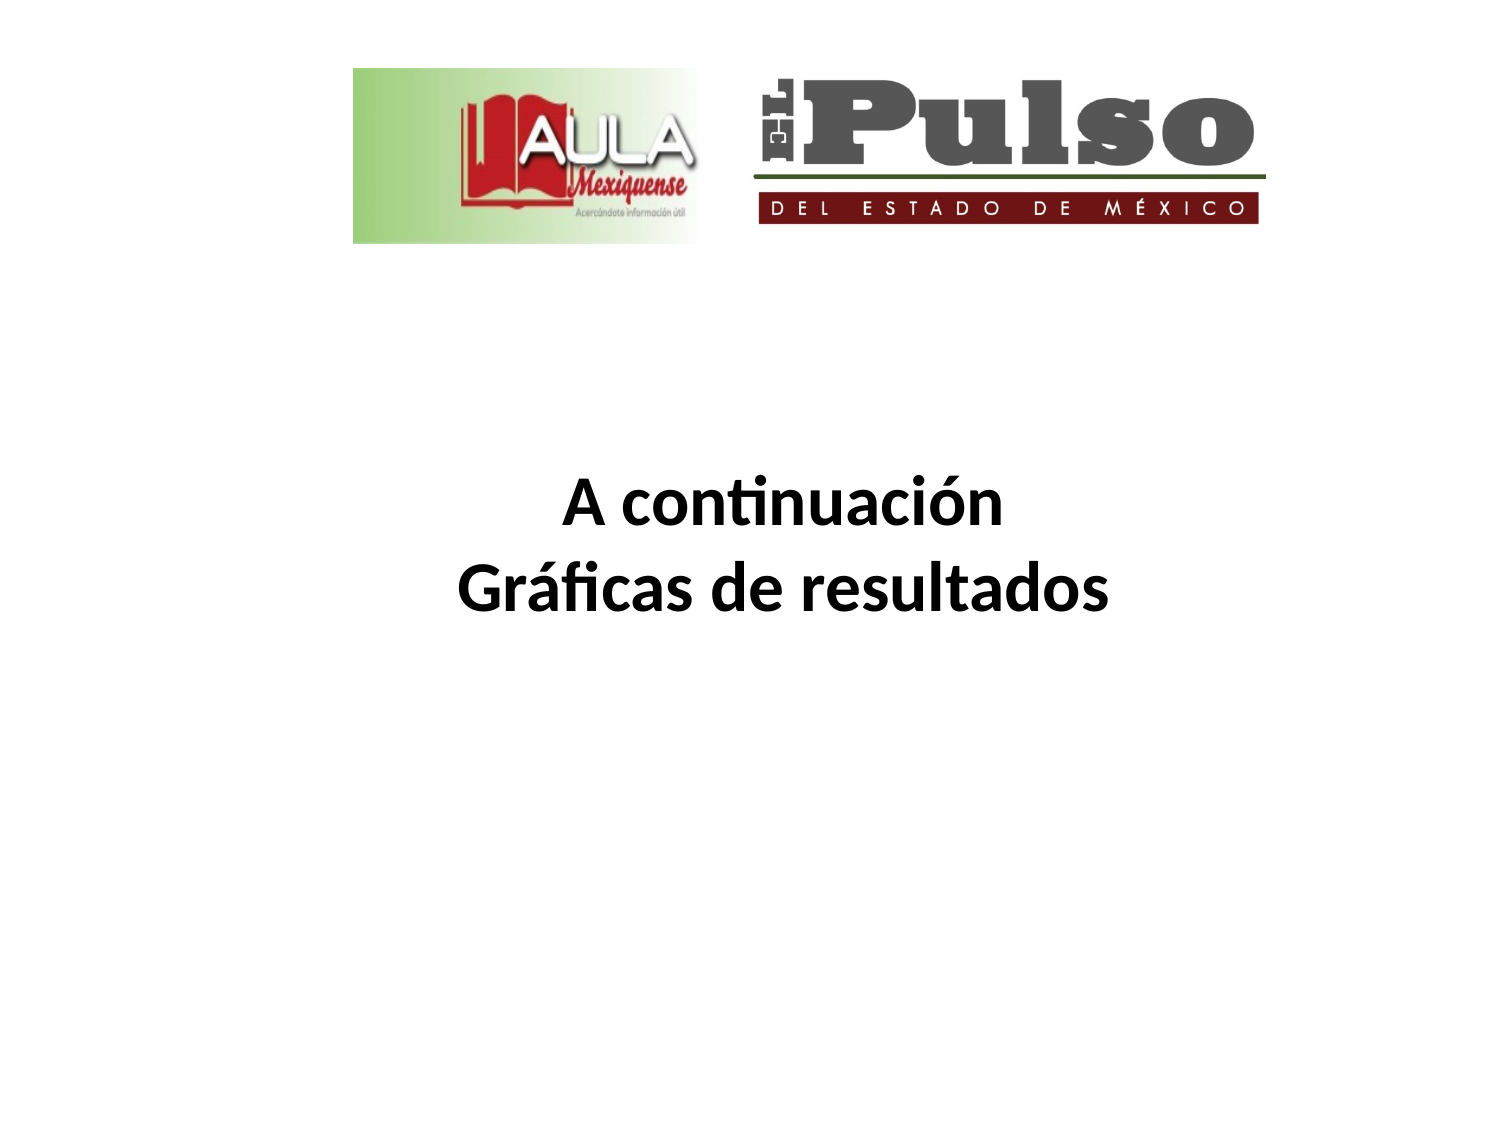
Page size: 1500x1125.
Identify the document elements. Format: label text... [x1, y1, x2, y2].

title A continuación Gráficas de resultados [108, 445, 1459, 634]
picture [749, 67, 1266, 234]
picture [352, 68, 703, 244]
